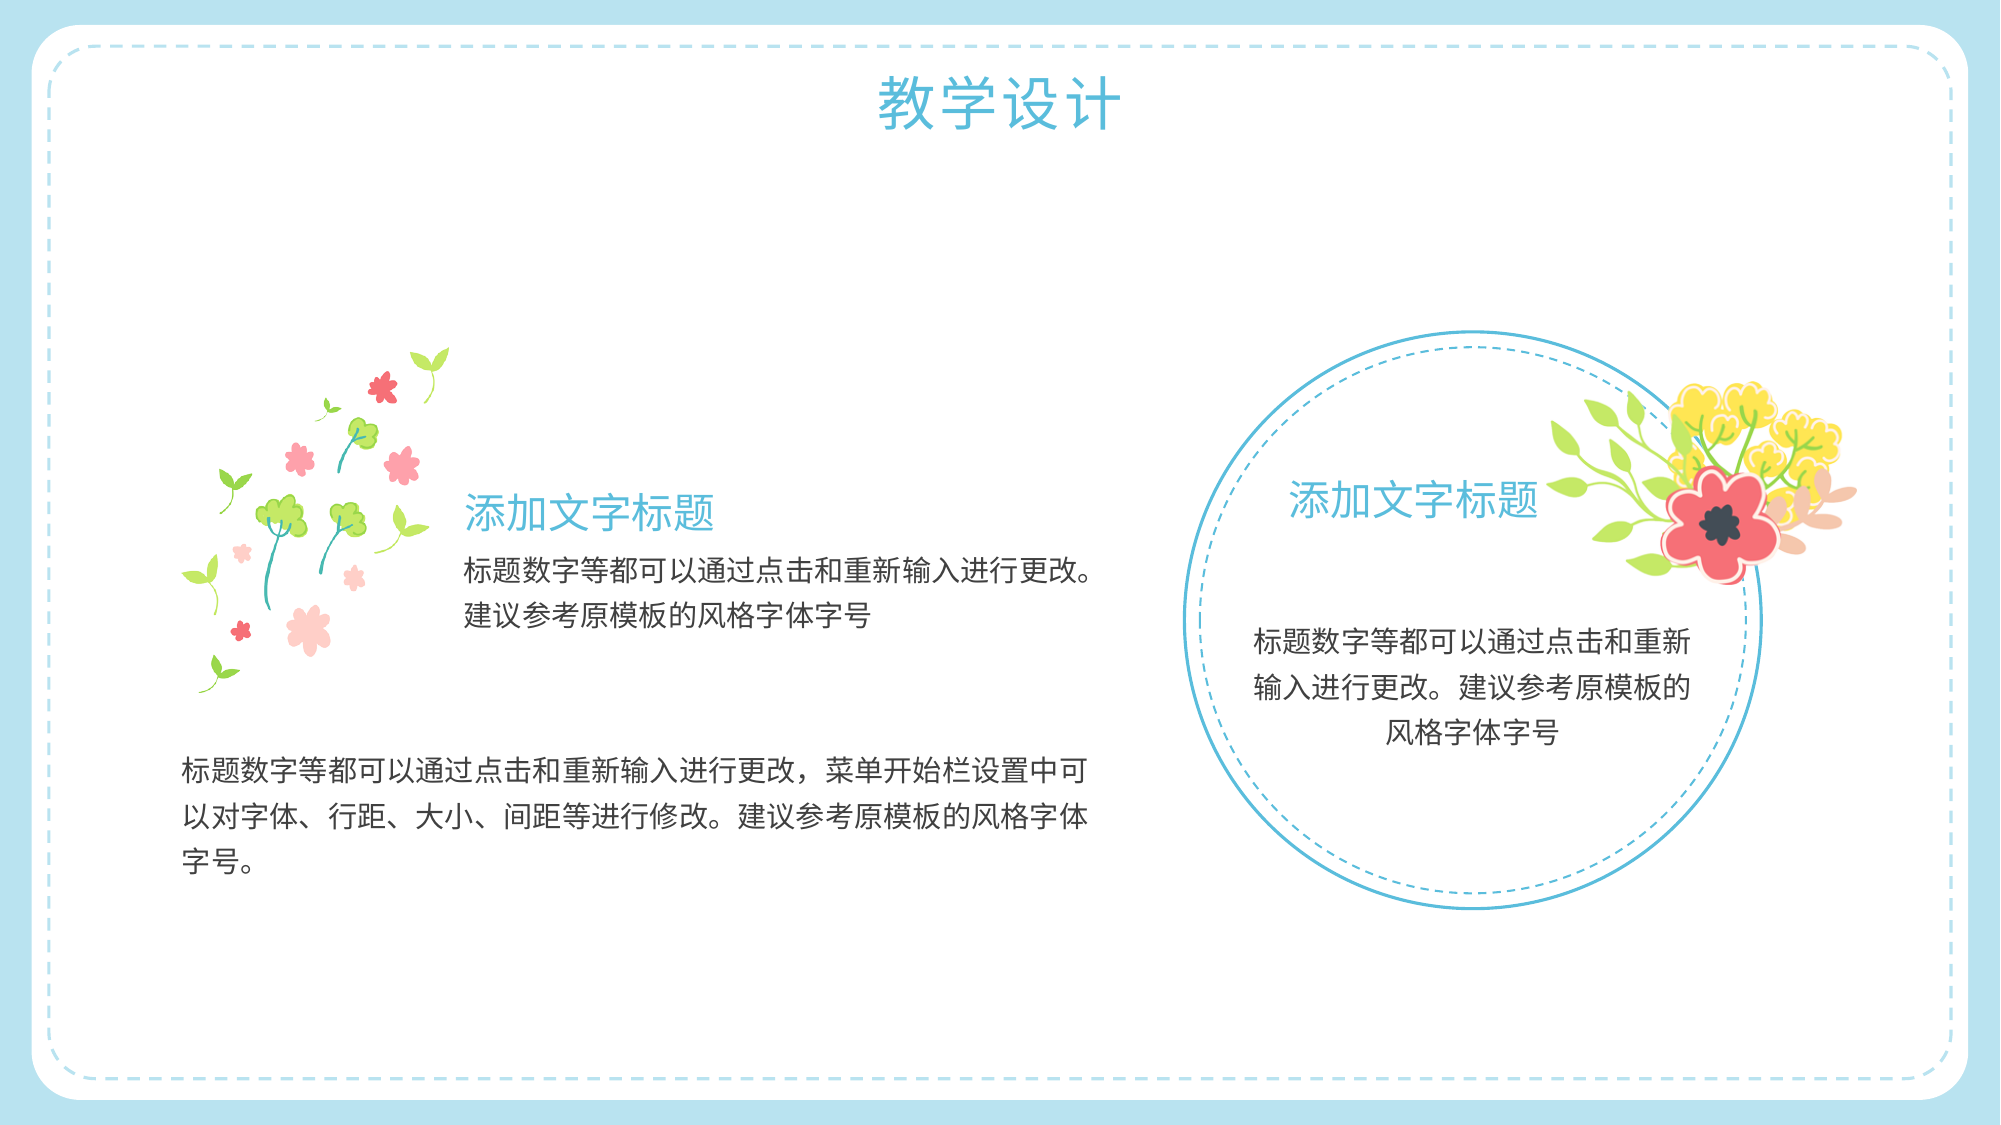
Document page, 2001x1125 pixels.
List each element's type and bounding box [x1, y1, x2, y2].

picture [180, 347, 449, 693]
text_box [1184, 331, 1762, 909]
text_box [31, 24, 1969, 1100]
picture [1546, 381, 1857, 585]
text_box [0, 0, 2000, 1125]
